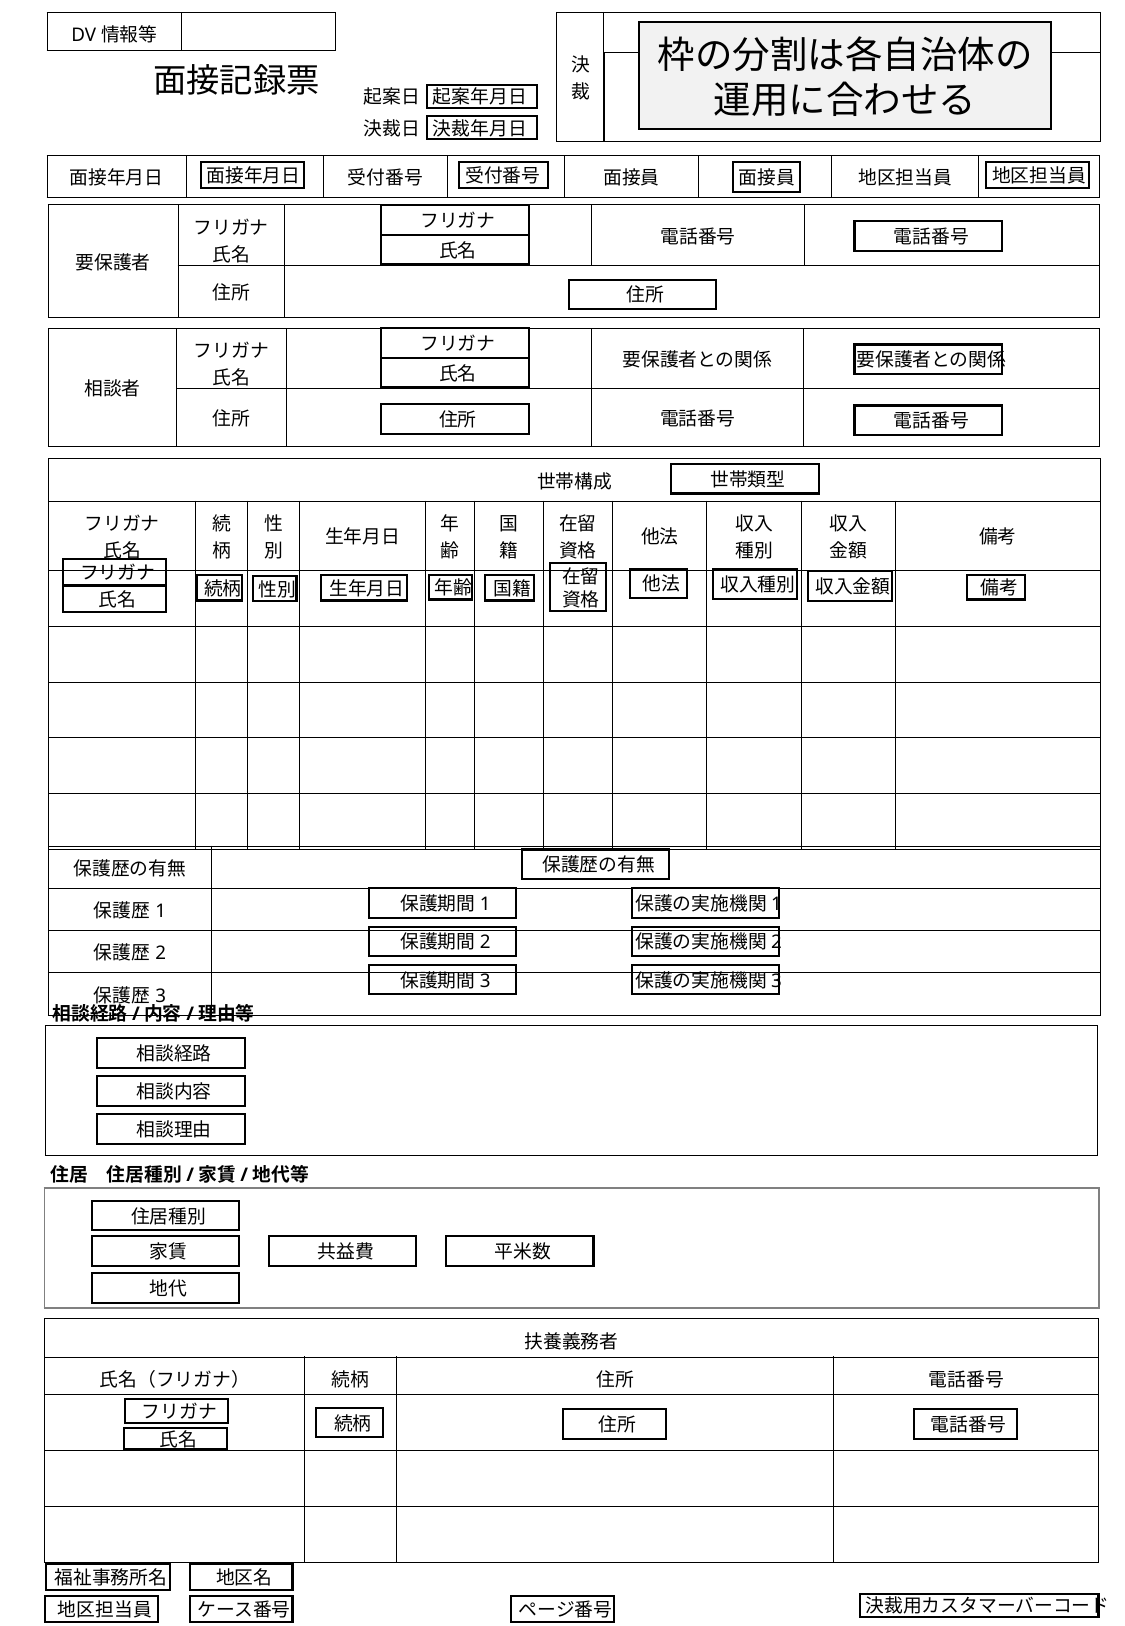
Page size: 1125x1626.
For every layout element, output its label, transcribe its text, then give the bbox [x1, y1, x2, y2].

table_cell [544, 738, 612, 793]
table_header [530, 205, 591, 265]
text_box フリガナ [380, 327, 530, 359]
table_header フリガナ氏名 [179, 205, 284, 265]
table_header 電話番号 [592, 205, 804, 265]
text_box 年齢 [428, 574, 473, 601]
table_cell 保護歴1 [49, 889, 211, 930]
table_cell 在留資格 [544, 502, 612, 570]
table_header 決裁 [557, 13, 603, 141]
text_box 枠の分割は各自治体の運用に合わせる [638, 21, 1052, 130]
table_cell [196, 571, 247, 626]
table_header [46, 1026, 1097, 1155]
text_box 地区担当員 [985, 161, 1090, 189]
table_cell [475, 627, 543, 682]
table_cell フリガナ 氏名 [49, 502, 195, 570]
table_cell [475, 683, 543, 737]
table_cell 氏名（フリガナ） [45, 1358, 304, 1394]
text_box 保護期間3 [368, 964, 517, 995]
table_header DV情報等 [48, 13, 181, 50]
text_box 世帯類型 [670, 463, 820, 495]
table_cell [196, 627, 247, 682]
text_box ケース番号 [189, 1595, 294, 1623]
table_header 地区担当員 [832, 156, 978, 197]
table_cell 性 別 [248, 502, 299, 570]
table_cell 国 籍 [475, 502, 543, 570]
text_box 住所 [380, 403, 530, 435]
table_cell [707, 683, 801, 737]
table_cell [544, 627, 612, 682]
text_box 共益費 [268, 1235, 417, 1267]
text_box 面接記録票 [114, 51, 360, 107]
table_cell [707, 738, 801, 793]
table_cell 保護歴2 [49, 931, 211, 972]
table_cell [300, 738, 425, 793]
text_box 氏名 [380, 236, 530, 265]
text_box 続柄 [196, 574, 243, 602]
table_cell 住所 [177, 389, 286, 446]
text_box 平米数 [445, 1235, 595, 1267]
table_cell [605, 53, 1100, 141]
table_cell 続柄 [305, 1358, 396, 1394]
table_header 世帯構成 [49, 459, 1100, 501]
table_cell [802, 683, 895, 737]
table_header [212, 847, 1100, 888]
table_header [530, 329, 591, 388]
table_cell [49, 794, 195, 846]
text_box 保護の実施機関1 [631, 887, 780, 919]
table_header フリガナ 氏名 [177, 329, 286, 388]
text_box 電話番号 [853, 404, 1003, 436]
text_box 要保護者との関係 [853, 343, 1003, 375]
table_cell [896, 627, 1100, 682]
text_box 相談内容 [96, 1075, 246, 1107]
table_cell [426, 571, 474, 626]
table_cell [45, 1507, 304, 1562]
table_cell 電話番号 [834, 1358, 1098, 1394]
table_cell 電話番号 [592, 389, 803, 446]
table_cell [248, 627, 299, 682]
table_cell [426, 627, 474, 682]
text_box 在留 資格 [549, 562, 607, 612]
table_cell 備考 [896, 502, 1100, 570]
table_cell [896, 738, 1100, 793]
text_box 地代 [91, 1272, 240, 1304]
table_cell 他法 [613, 502, 706, 570]
table_cell [248, 683, 299, 737]
table_header [979, 156, 1099, 197]
text_box 家賃 [91, 1235, 240, 1267]
table_header 受付番号 [324, 156, 447, 197]
table_header [285, 205, 380, 265]
table_cell [300, 571, 425, 626]
table_header [804, 329, 1099, 388]
table_cell 保護歴3 [49, 973, 211, 1001]
table_cell [305, 1395, 396, 1450]
text_box 生年月日 [320, 574, 408, 602]
text_box フリガナ [380, 204, 530, 236]
table_cell [834, 1451, 1098, 1506]
table_header 保護歴の有無 [49, 847, 211, 888]
table_cell [707, 794, 801, 846]
table_cell [613, 683, 706, 737]
table_cell [544, 571, 612, 626]
table_cell [397, 1451, 833, 1506]
table_header 要保護者 [49, 205, 178, 317]
table_header [805, 205, 1099, 265]
table_cell [707, 571, 801, 626]
table_cell [896, 683, 1100, 737]
table_cell [475, 794, 543, 846]
text_box 国籍 [484, 574, 535, 602]
text_box 相談経路 [96, 1037, 246, 1069]
table_cell [196, 738, 247, 793]
text_box ページ番号 [510, 1595, 615, 1623]
table_header [45, 1189, 1098, 1307]
table_cell [896, 571, 1100, 626]
table_cell [196, 794, 247, 846]
table_cell [49, 683, 195, 737]
table_cell [804, 389, 1099, 446]
table_cell [248, 571, 299, 626]
table_cell 住所 [397, 1358, 833, 1394]
text_box 続柄 [315, 1407, 384, 1438]
table_cell [300, 683, 425, 737]
table_cell [475, 571, 543, 626]
table_cell [49, 738, 195, 793]
table_cell [305, 1507, 396, 1562]
table_cell 収入 種別 [707, 502, 801, 570]
table_cell [212, 889, 1100, 930]
table_cell [397, 1395, 833, 1450]
table_cell [544, 683, 612, 737]
table_cell [45, 1451, 304, 1506]
text_box 保護の実施機関2 [631, 926, 780, 957]
table_header [182, 13, 335, 50]
table_header [287, 329, 380, 388]
text_box 電話番号 [913, 1408, 1018, 1440]
table_cell [248, 794, 299, 846]
table_cell [49, 571, 195, 626]
text_box 面接年月日 [200, 161, 305, 189]
table_cell [613, 627, 706, 682]
table_cell [248, 738, 299, 793]
text_box 住居 住居種別/家賃/地代等 [43, 1161, 276, 1186]
table_cell [896, 794, 1100, 846]
text_box フリガナ [124, 1398, 229, 1424]
table_cell [544, 794, 612, 846]
table_cell [834, 1395, 1098, 1450]
text_box フリガナ [62, 558, 167, 586]
text_box 福祉事務所名 [45, 1563, 171, 1591]
text_box 相談経路/内容/理由等 [46, 1001, 278, 1026]
table_header [699, 156, 831, 197]
text_box 起案年月日 [426, 84, 538, 109]
table_cell [287, 389, 591, 446]
table_header 相談者 [49, 329, 176, 446]
table_cell [802, 627, 895, 682]
text_box 性別 [252, 575, 298, 602]
text_box 地区担当員 [44, 1595, 159, 1623]
table_header 要保護者との関係 [592, 329, 803, 388]
text_box 決裁用カスタマーバーコード [859, 1593, 1100, 1618]
table_cell 年 齢 [426, 502, 474, 570]
text_box 他法 [629, 568, 688, 599]
text_box 氏名 [123, 1427, 228, 1450]
table_cell 生年月日 [300, 502, 425, 570]
table_cell [707, 627, 801, 682]
text_box 保護の実施機関3 [631, 964, 780, 995]
text_box 氏名 [380, 359, 530, 388]
text_box 保護期間1 [368, 887, 517, 919]
table_cell [300, 627, 425, 682]
text_box 備考 [966, 574, 1026, 601]
table_cell [212, 931, 1100, 972]
text_box 面接員 [732, 161, 801, 193]
table_header [448, 156, 564, 197]
text_box 地区名 [189, 1563, 294, 1591]
table_cell [426, 794, 474, 846]
table_cell 収入 金額 [802, 502, 895, 570]
table_cell [49, 627, 195, 682]
table_cell [285, 266, 1099, 317]
table_header [604, 13, 1100, 52]
table_cell [613, 738, 706, 793]
table_header 扶養義務者 [45, 1319, 1098, 1357]
table_cell [613, 571, 706, 626]
table_header 面接年月日 [48, 156, 186, 197]
text_box 住所 [562, 1408, 667, 1440]
table_cell [802, 794, 895, 846]
table_cell [305, 1451, 396, 1506]
text_box 住所 [568, 279, 717, 310]
table_header 面接員 [565, 156, 698, 197]
table_cell [802, 571, 895, 626]
text_box 電話番号 [853, 220, 1003, 252]
text_box 決裁年月日 [426, 115, 538, 140]
table_cell [196, 683, 247, 737]
text_box 住居種別 [91, 1200, 240, 1231]
table_cell [475, 738, 543, 793]
table_cell 続 柄 [196, 502, 247, 570]
table_cell [834, 1507, 1098, 1562]
table_cell [613, 794, 706, 846]
text_box 相談理由 [96, 1113, 246, 1145]
table_cell 住所 [179, 266, 284, 317]
text_box 決裁日 [357, 115, 419, 140]
table_cell [300, 794, 425, 846]
table_cell [45, 1395, 304, 1450]
text_box 起案日 [357, 83, 419, 108]
table_cell [212, 973, 1100, 1015]
table_header [187, 156, 323, 197]
table_cell [426, 738, 474, 793]
text_box 保護期間2 [368, 926, 517, 957]
text_box 収入種別 [712, 568, 798, 600]
text_box 保護歴の有無 [521, 848, 670, 880]
table_cell [426, 683, 474, 737]
text_box 氏名 [62, 586, 167, 613]
text_box 収入金額 [807, 570, 893, 602]
text_box 受付番号 [458, 161, 549, 189]
table_cell [397, 1507, 833, 1562]
table_cell [802, 738, 895, 793]
